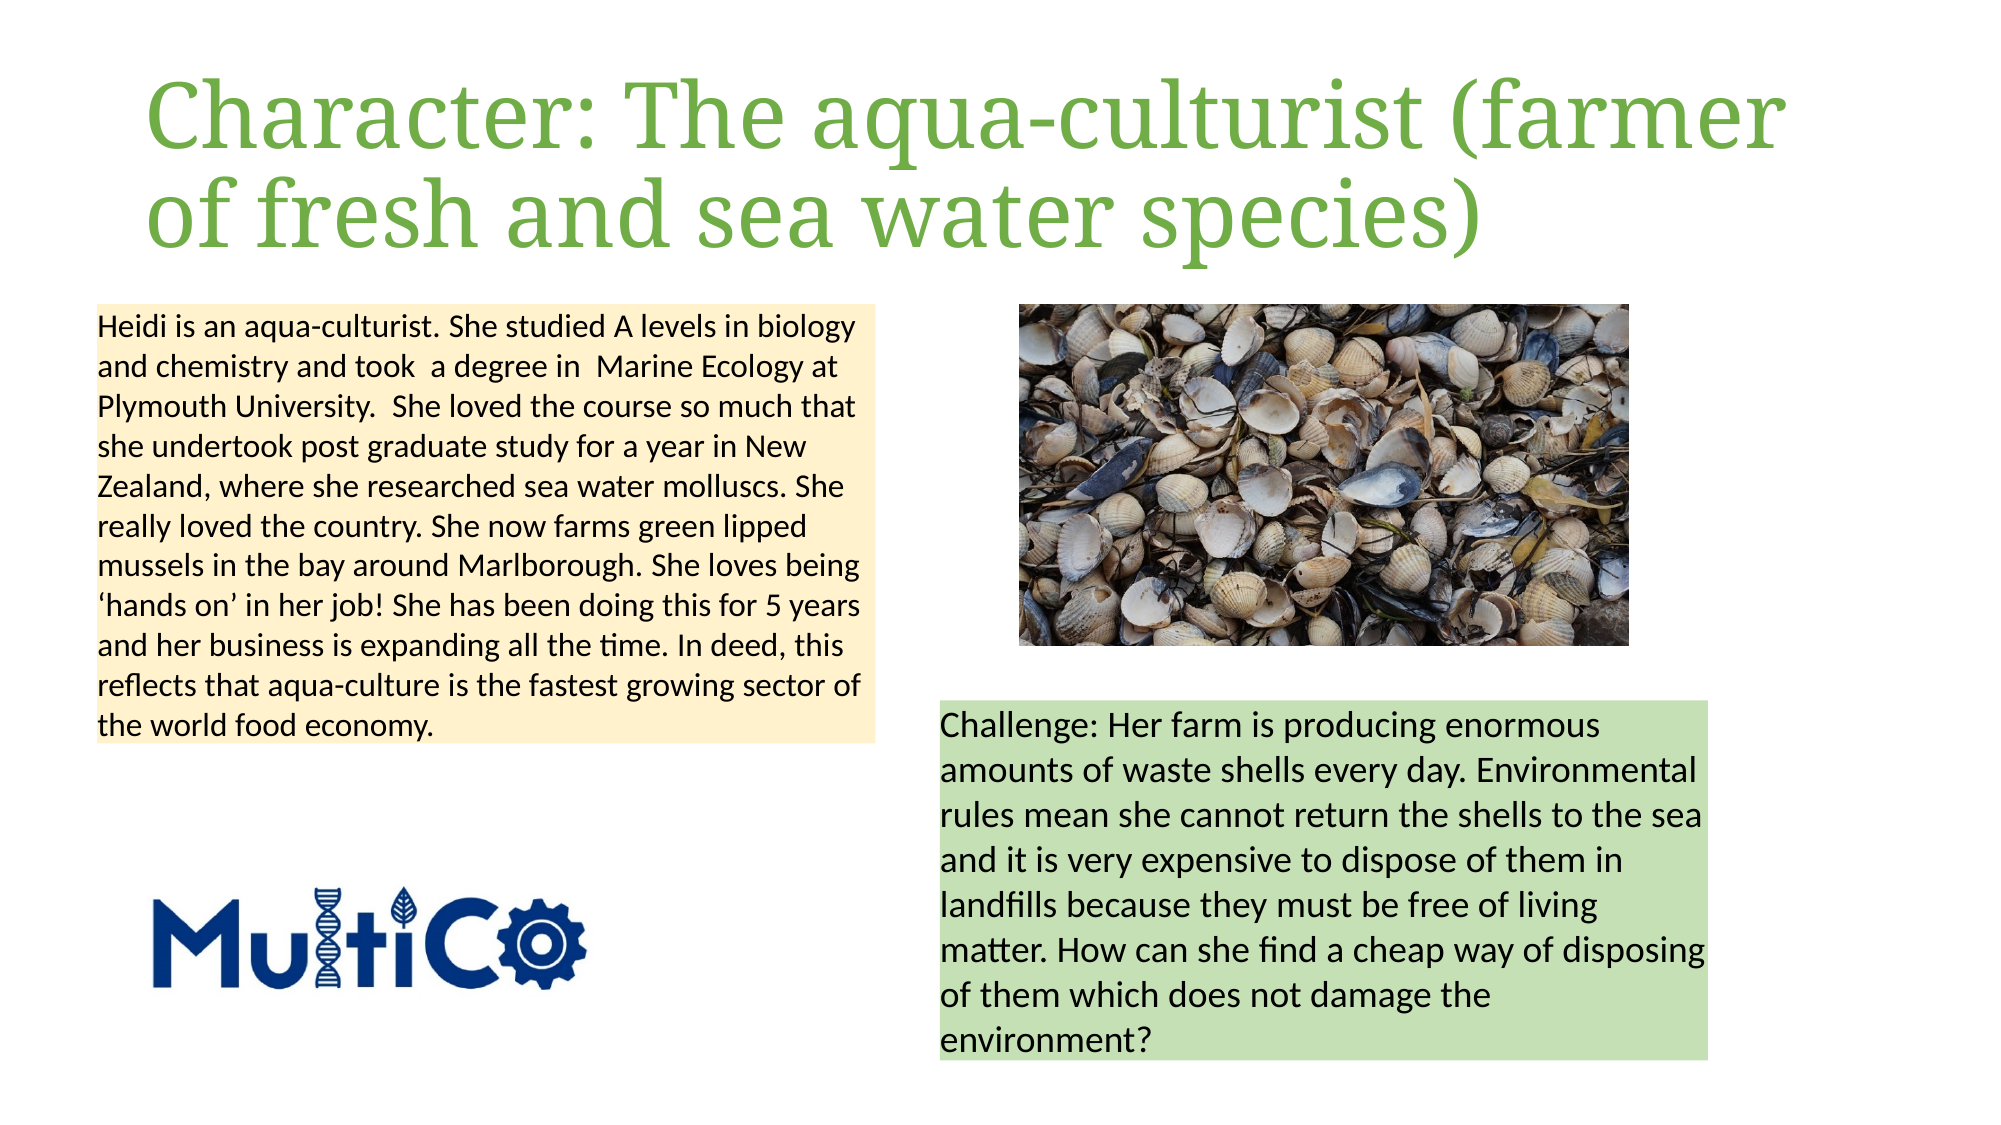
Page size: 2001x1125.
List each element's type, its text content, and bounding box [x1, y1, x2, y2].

picture [137, 864, 604, 1011]
title Character: The aqua-culturist (farmer of fresh and sea water species) [136, 59, 1863, 278]
text_box Challenge: Her farm is producing enormous amounts of waste shells every day. Environmental rules mean she cannot return the shells to the sea and it is very expensive to dispose of them in landfills because they must be free of living matter. How can she find a cheap way of disposing of them which does not damage the environment? [939, 700, 1708, 1061]
text_box Heidi is an aqua-culturist. She studied A levels in biology and chemistry and took a degree in Marine Ecology at Plymouth University. She loved the course so much that she undertook post graduate study for a year in New Zealand, where she researched sea water molluscs. She really loved the country. She now farms green lipped mussels in the bay around Marlborough. She loves being ‘hands on’ in her job! She has been doing this for 5 years and her business is expanding all the time. In deed, this reflects that aqua-culture is the fastest growing sector of the world food economy. [97, 304, 876, 744]
picture [1019, 303, 1629, 647]
